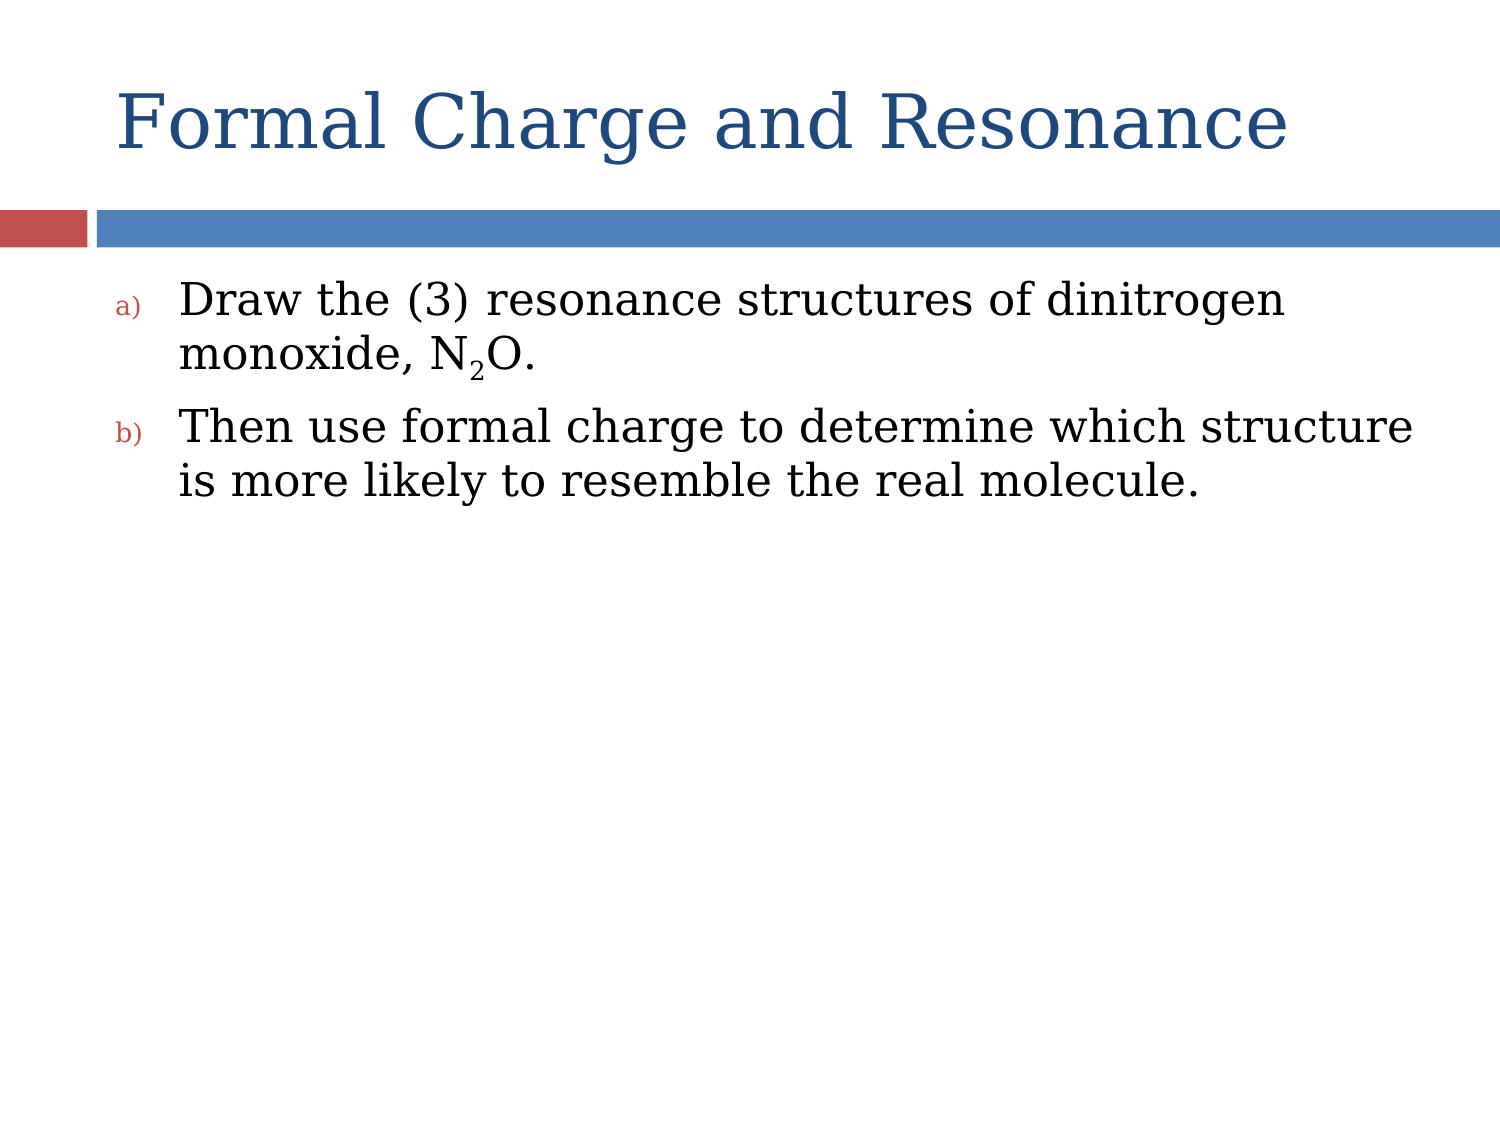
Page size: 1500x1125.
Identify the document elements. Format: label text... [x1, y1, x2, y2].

title Formal Charge and Resonance [100, 37, 1438, 200]
list Draw the (3) resonance structures of dinitrogen monoxide, N2O. Then use formal charge to determine which structure is more likely to resemble the real molecule. [100, 262, 1438, 1000]
